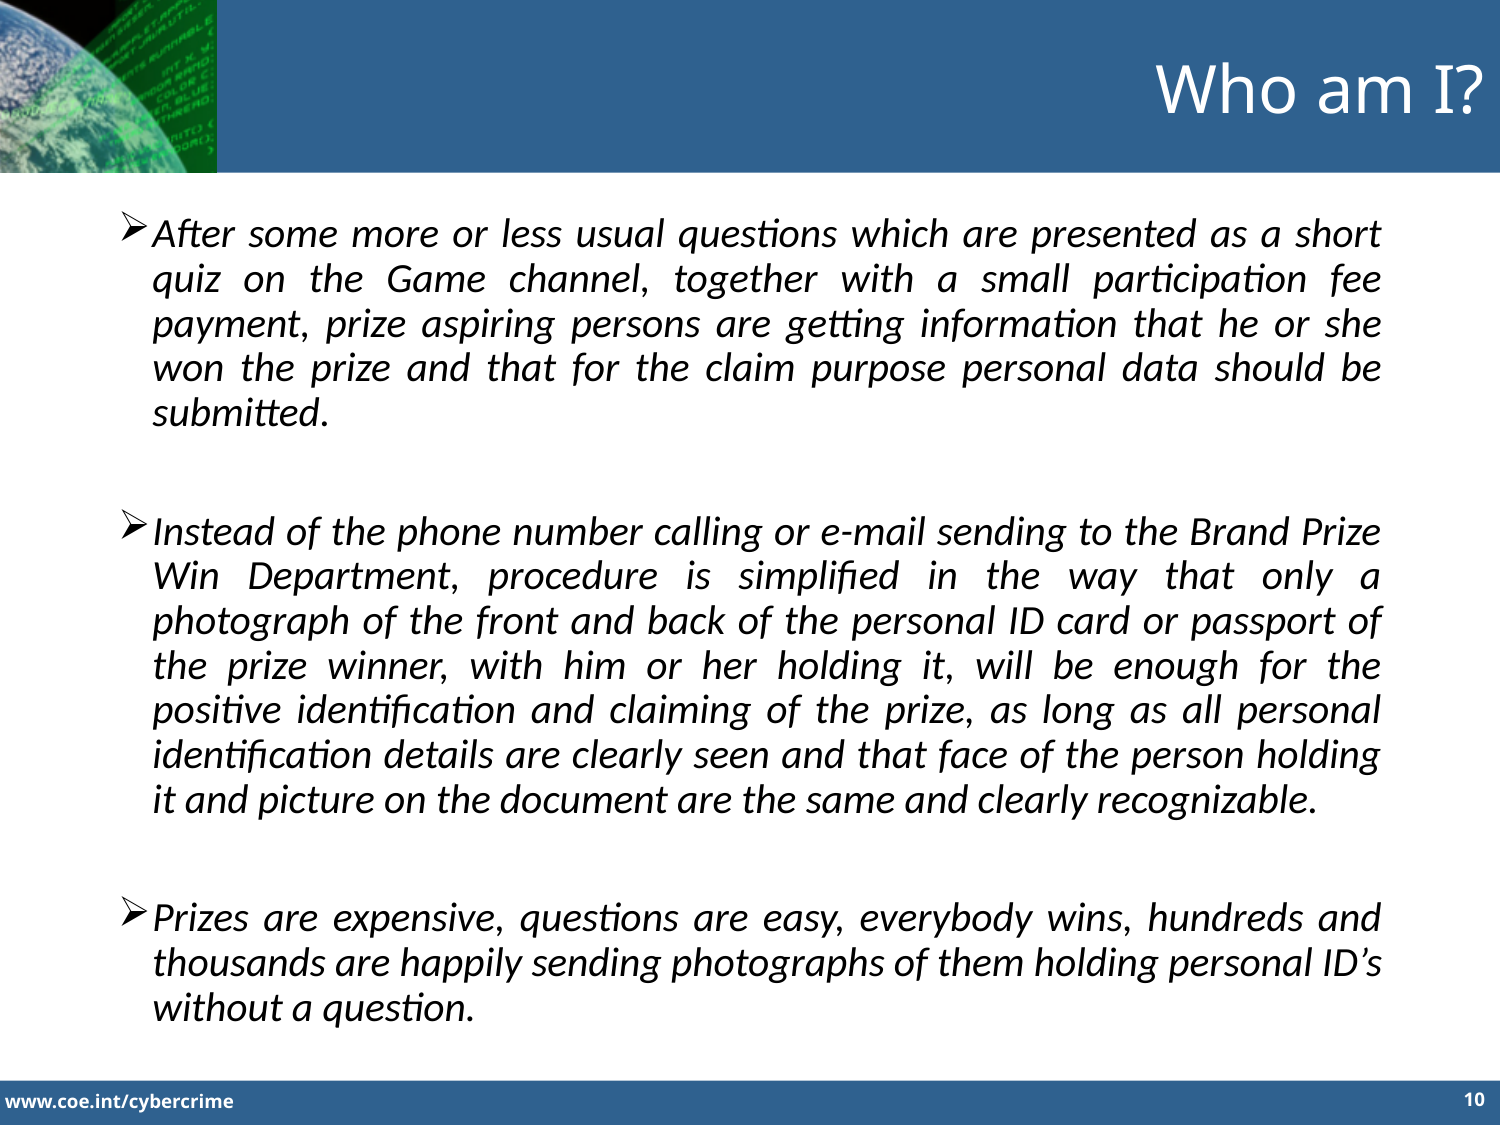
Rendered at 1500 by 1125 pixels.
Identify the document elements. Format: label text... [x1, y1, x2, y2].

text_box Who am I? [373, 10, 1500, 163]
slide_number 10 [1162, 1080, 1500, 1125]
list After some more or less usual questions which are presented as a short quiz on the Game channel, together with a small participation fee payment, prize aspiring persons are getting information that he or she won the prize and that for the claim purpose personal data should be submitted. Instead of the phone number calling or e-mail sending to the Brand Prize Win Department, procedure is simplified in the way that only a photograph of the front and back of the personal ID card or passport of the prize winner, with him or her holding it, will be enough for the positive identification and claiming of the prize, as long as all personal identification details are clearly seen and that face of the person holding it and picture on the document are the same and clearly recognizable. Prizes are expensive, questions are easy, everybody wins, hundreds and thousands are happily sending photographs of them holding personal ID’s without a question. [103, 204, 1397, 1050]
picture [0, 1, 217, 173]
